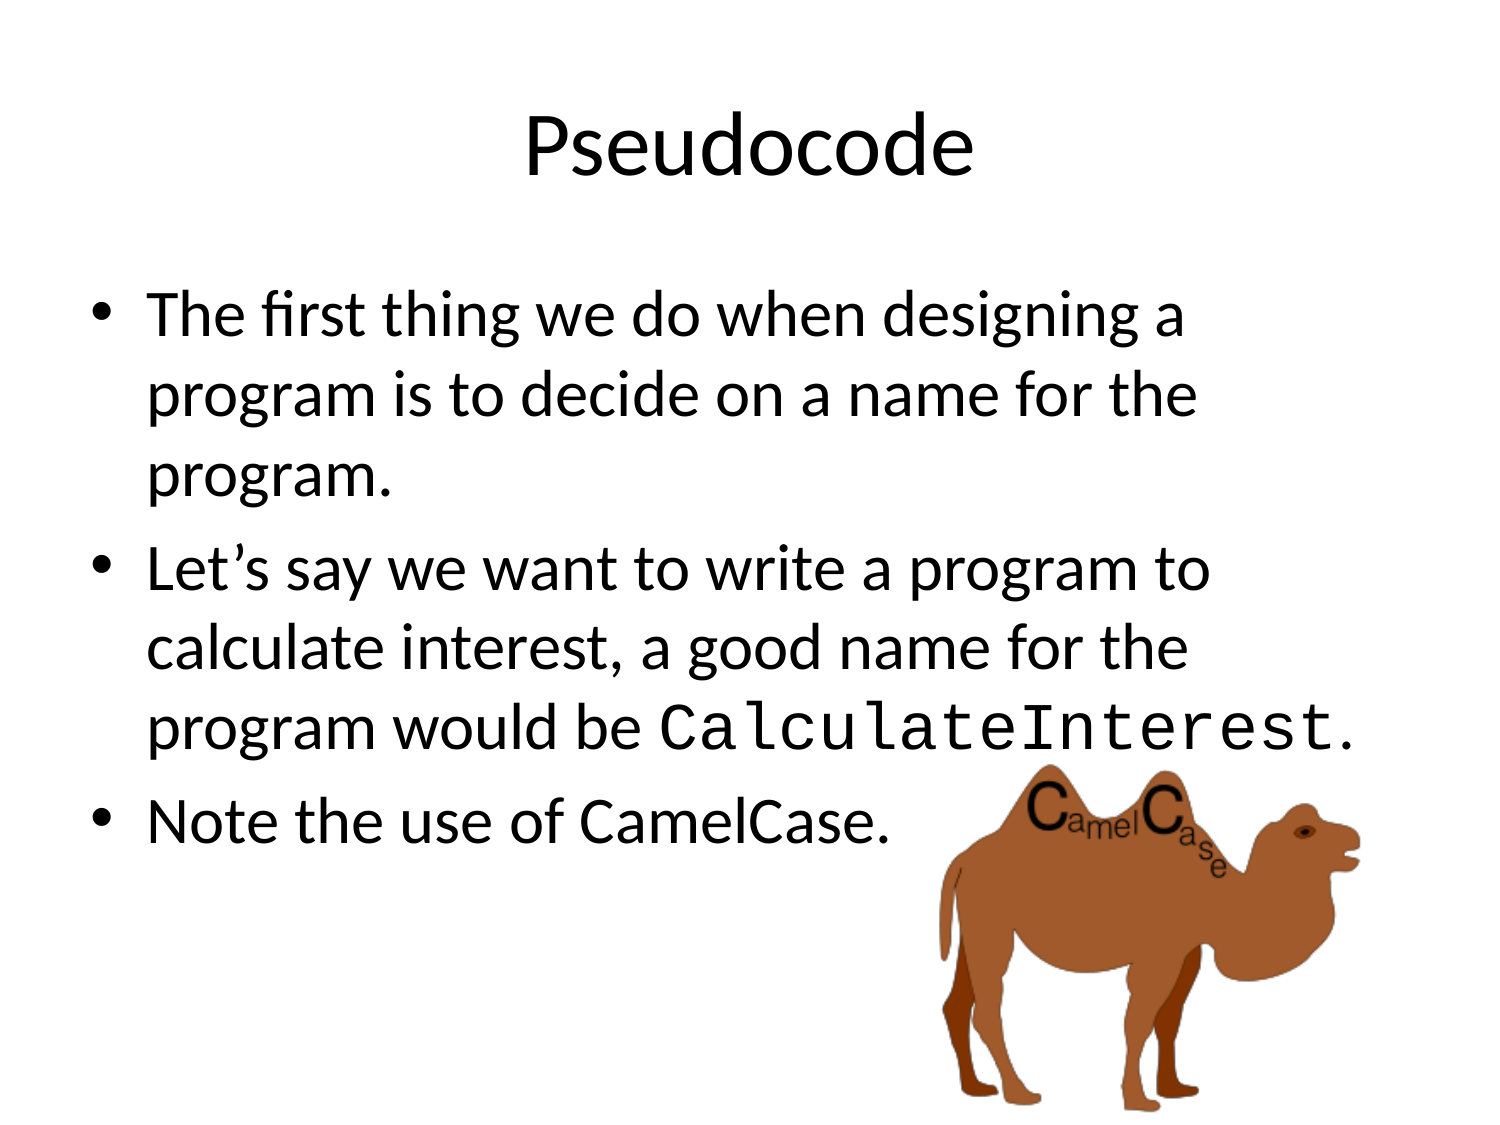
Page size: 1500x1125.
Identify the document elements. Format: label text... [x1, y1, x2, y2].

title Pseudocode [75, 45, 1425, 233]
list The first thing we do when designing a program is to decide on a name for the program. Let’s say we want to write a program to calculate interest, a good name for the program would be CalculateInterest. Note the use of CamelCase. [75, 262, 1425, 1005]
picture [938, 763, 1362, 1114]
